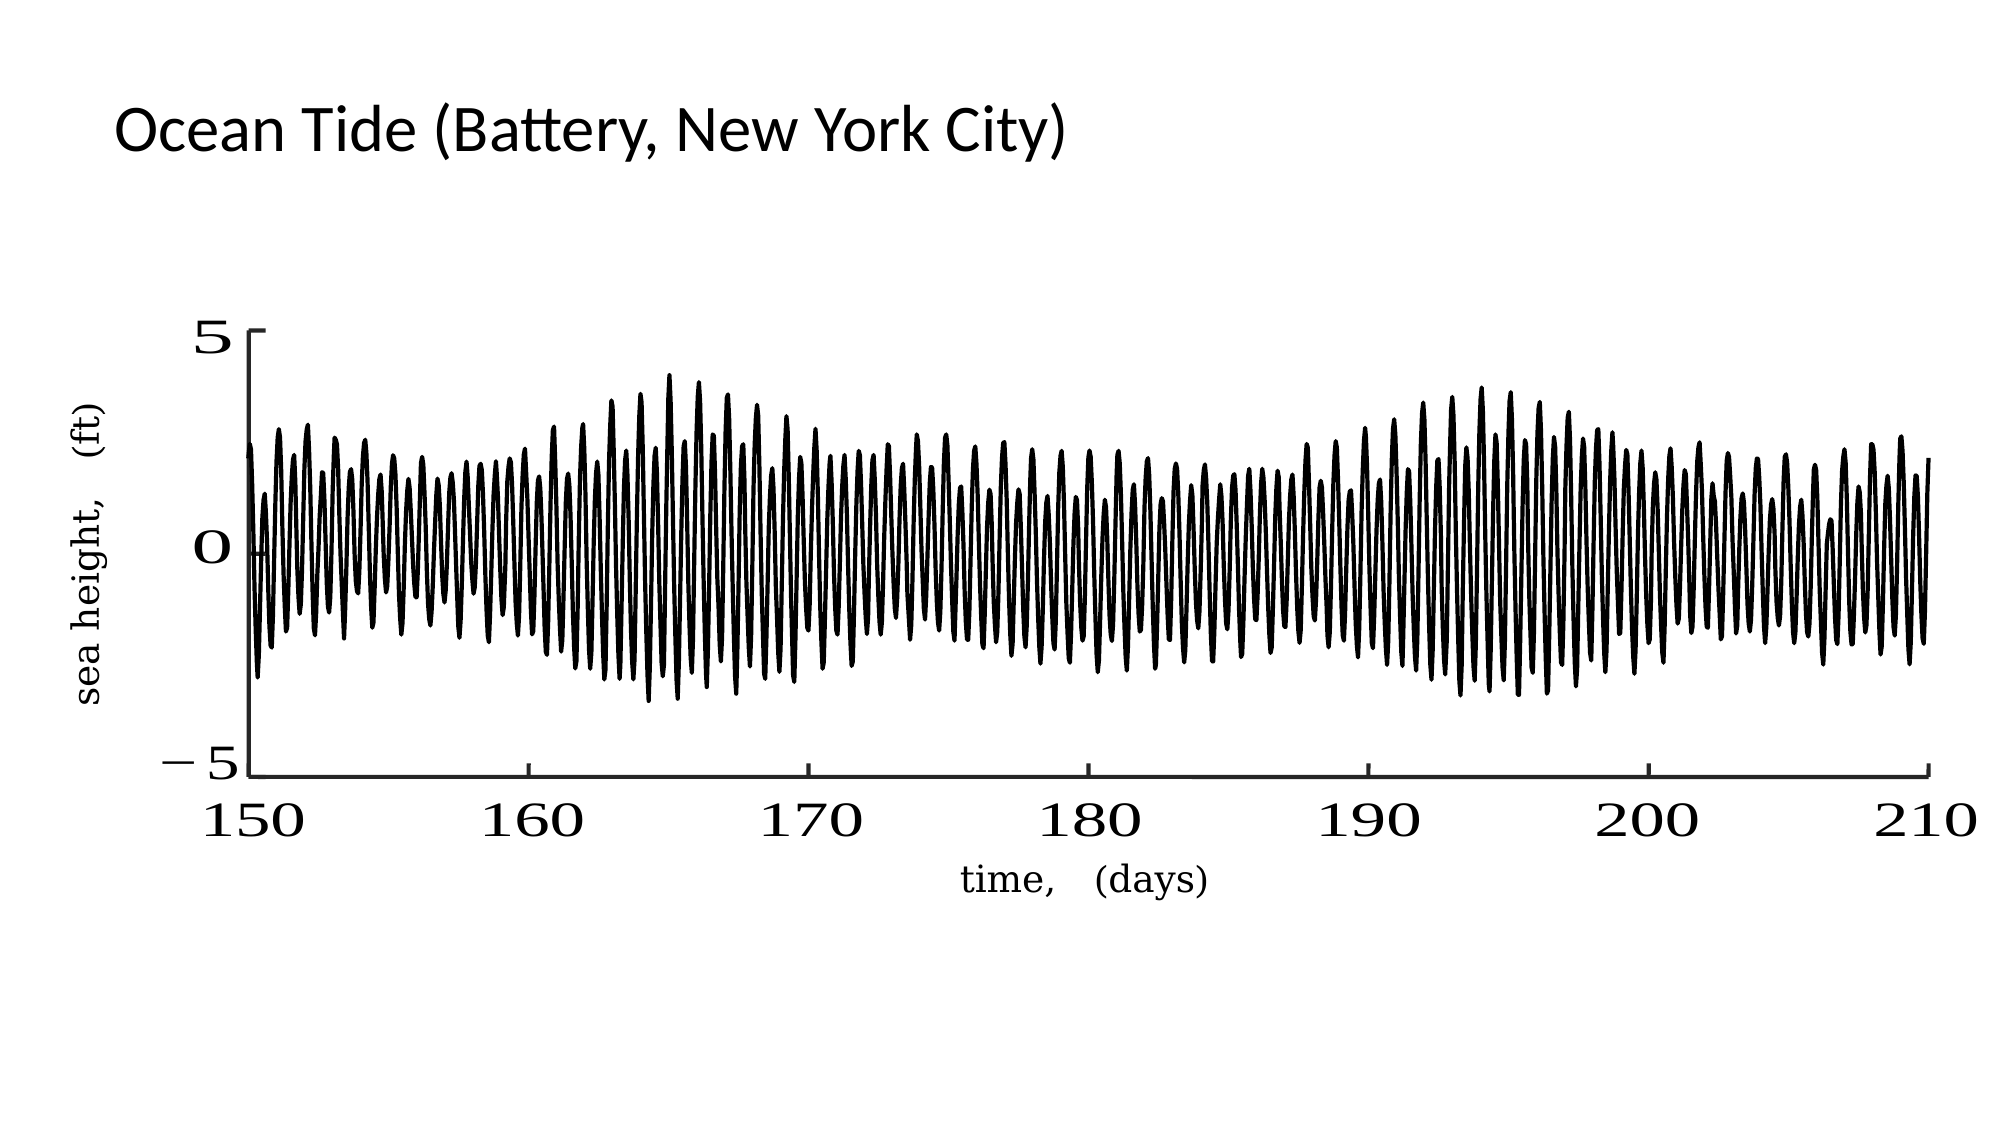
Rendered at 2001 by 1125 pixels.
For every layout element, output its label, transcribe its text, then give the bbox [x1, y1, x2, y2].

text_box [53, 310, 1982, 921]
text_box Ocean Tide (Battery, New York City) [99, 77, 1085, 172]
